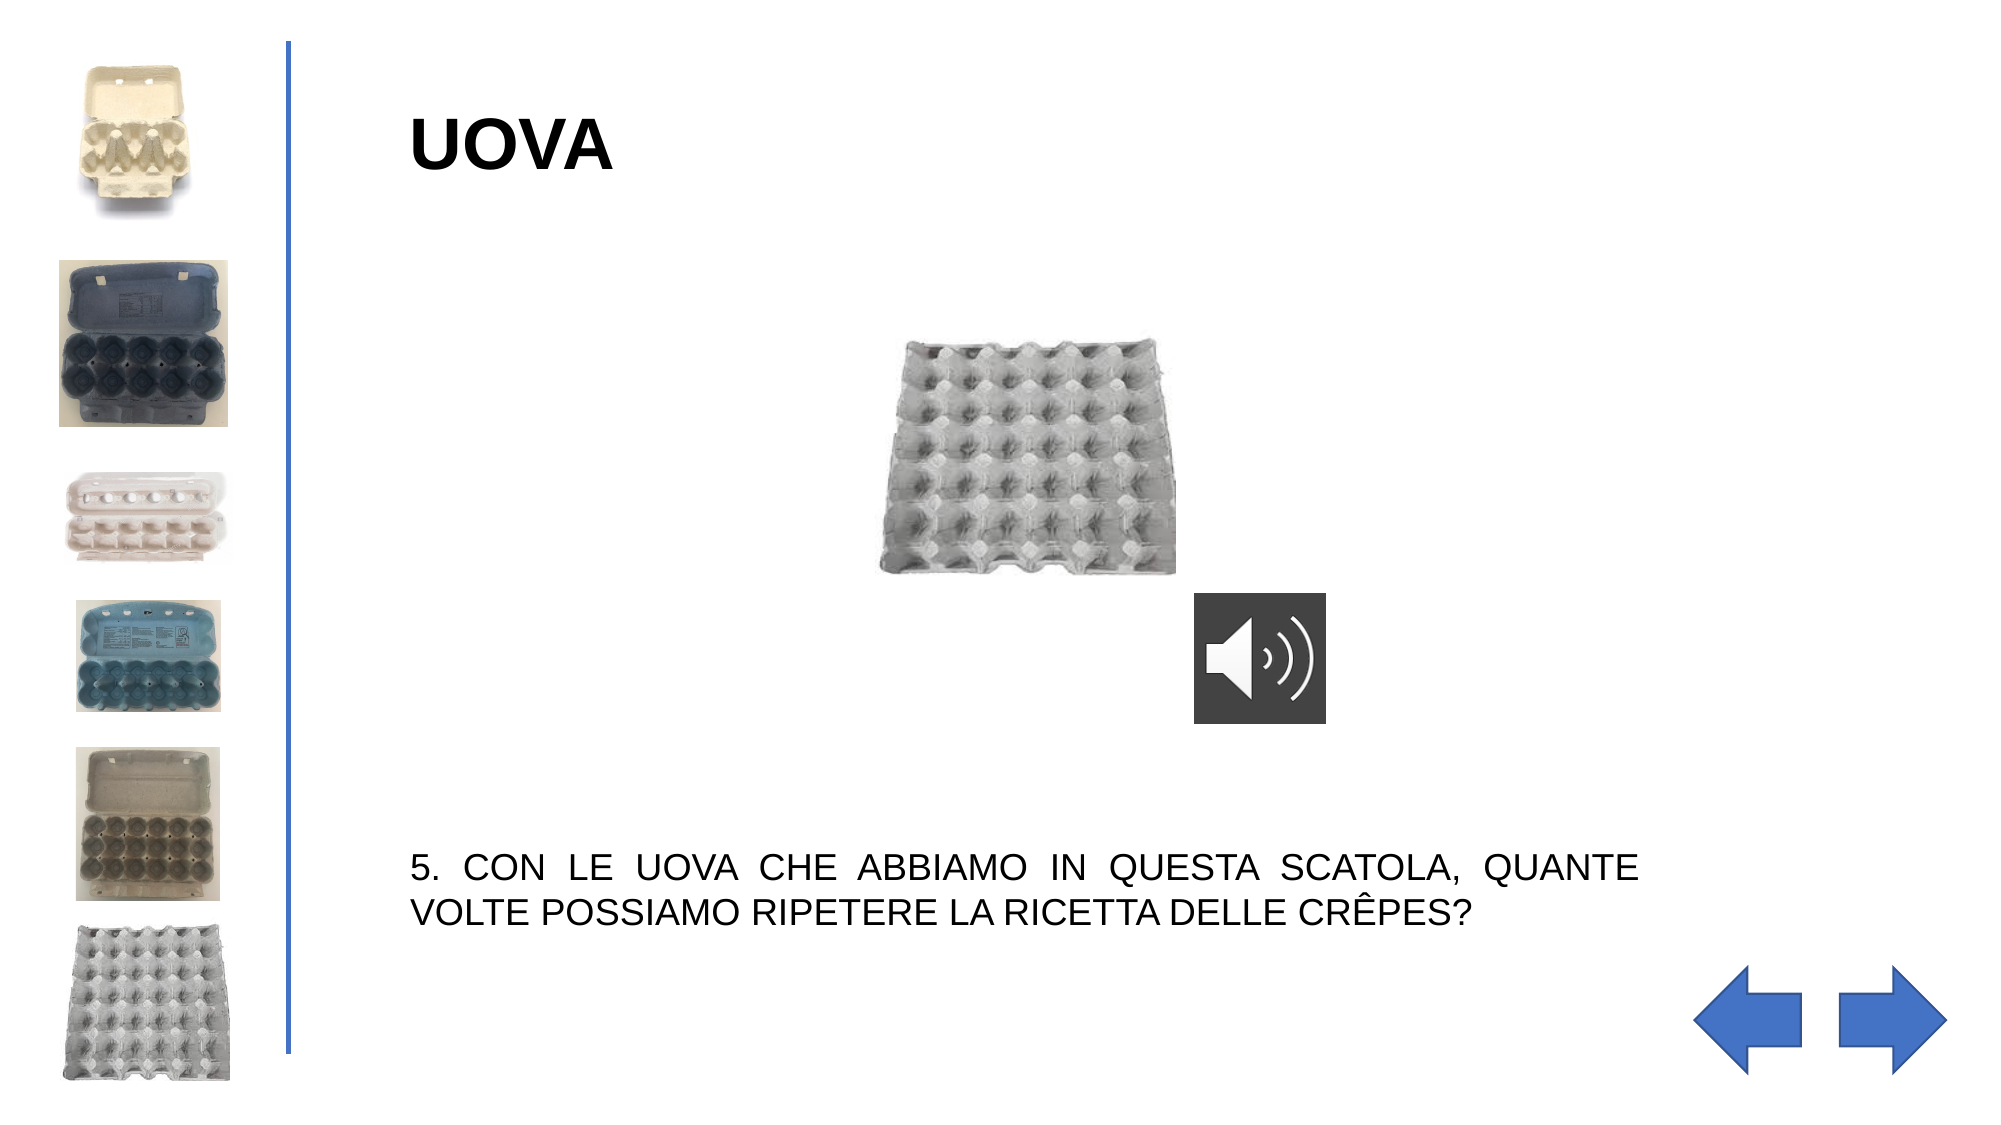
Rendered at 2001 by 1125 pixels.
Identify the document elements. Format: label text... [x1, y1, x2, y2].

picture [64, 33, 206, 249]
text_box [1838, 964, 1948, 1076]
picture [76, 600, 221, 712]
text_box [1693, 964, 1802, 1076]
text_box UOVA [394, 89, 631, 192]
picture [875, 329, 1176, 592]
picture [70, 747, 225, 901]
picture [59, 260, 228, 428]
text_box 5. CON LE UOVA CHE ABBIAMO IN QUESTA SCATOLA, QUANTE VOLTE POSSIAMO RIPETERE LA RICETTA DELLE CRÊPES? [395, 835, 1656, 941]
picture [64, 472, 233, 565]
picture [1193, 591, 1327, 725]
picture [60, 917, 230, 1092]
